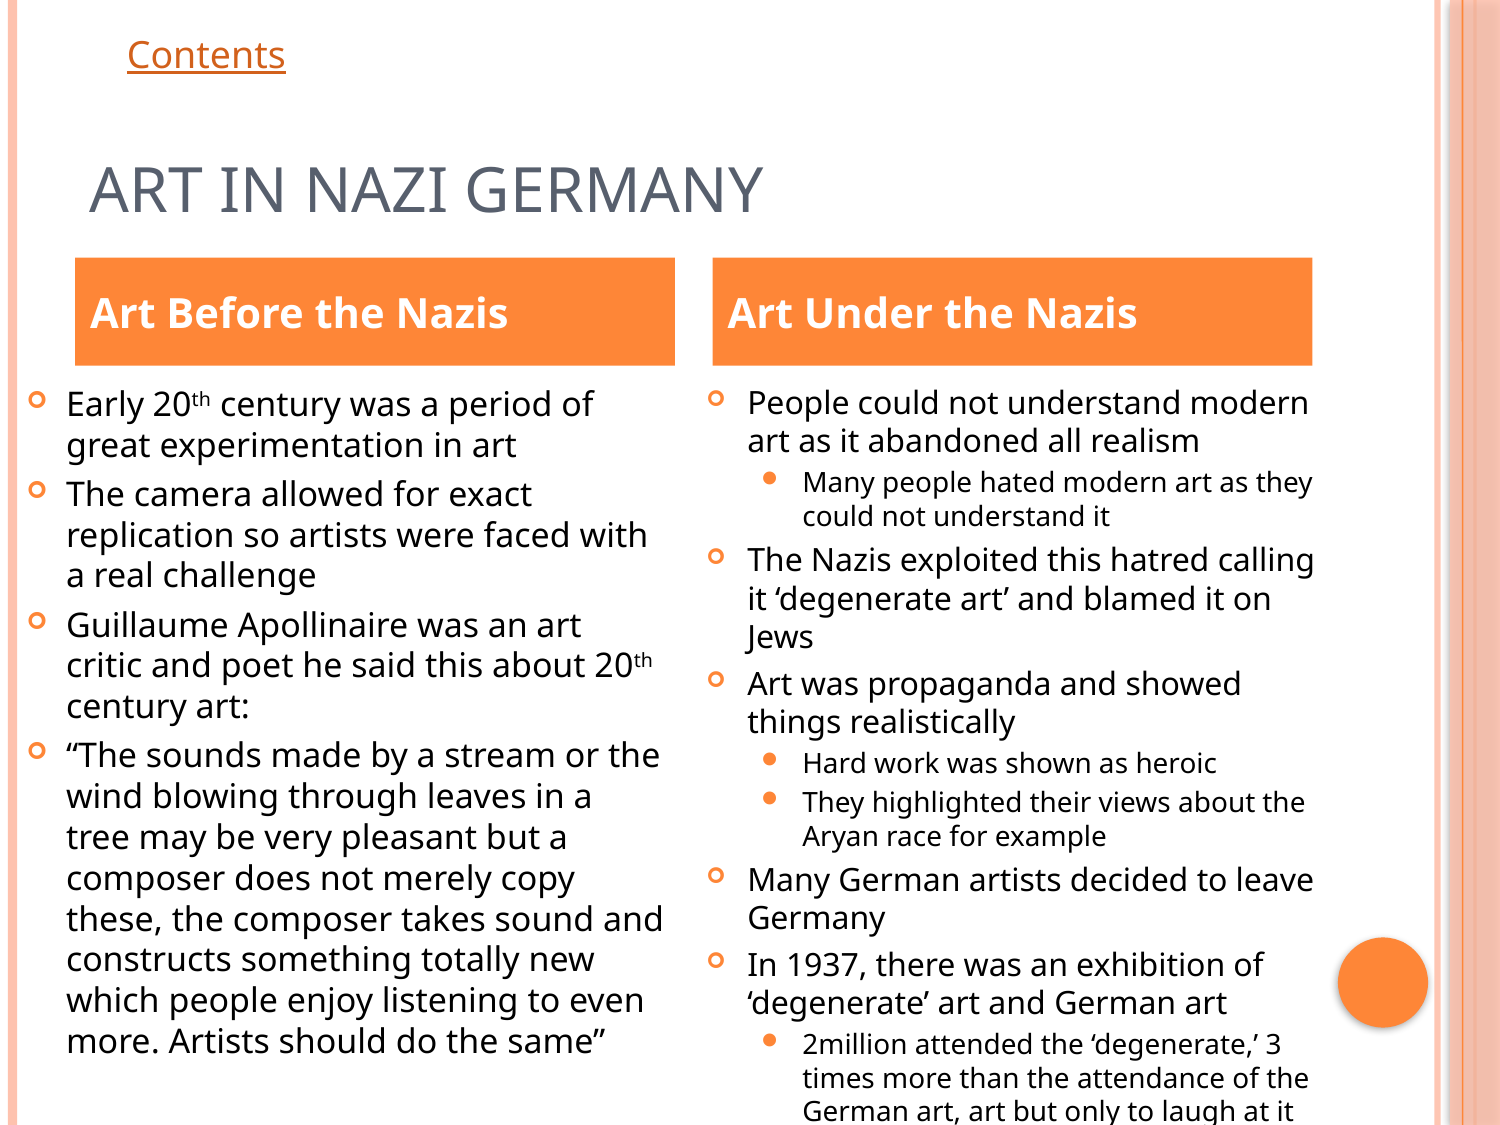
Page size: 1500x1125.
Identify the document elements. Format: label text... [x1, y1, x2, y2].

list Early 20th century was a period of great experimentation in art The camera allowed for exact replication so artists were faced with a real challenge Guillaume Apollinaire was an art critic and poet he said this about 20th century art: “The sounds made by a stream or the wind blowing through leaves in a tree may be very pleasant but a composer does not merely copy these, the composer takes sound and constructs something totally new which people enjoy listening to even more. Artists should do the same” [11, 374, 680, 1113]
list People could not understand modern art as it abandoned all realism Many people hated modern art as they could not understand it The Nazis exploited this hatred calling it ‘degenerate art’ and blamed it on Jews Art was propaganda and showed things realistically Hard work was shown as heroic They highlighted their views about the Aryan race for example Many German artists decided to leave Germany In 1937, there was an exhibition of ‘degenerate’ art and German art 2million attended the ‘degenerate,’ 3 times more than the attendance of the German art, art but only to laugh at it [691, 374, 1358, 1125]
list Art Under the Nazis [712, 257, 1313, 366]
list Art Before the Nazis [74, 257, 676, 366]
title Art in Nazi Germany [75, 44, 1313, 233]
